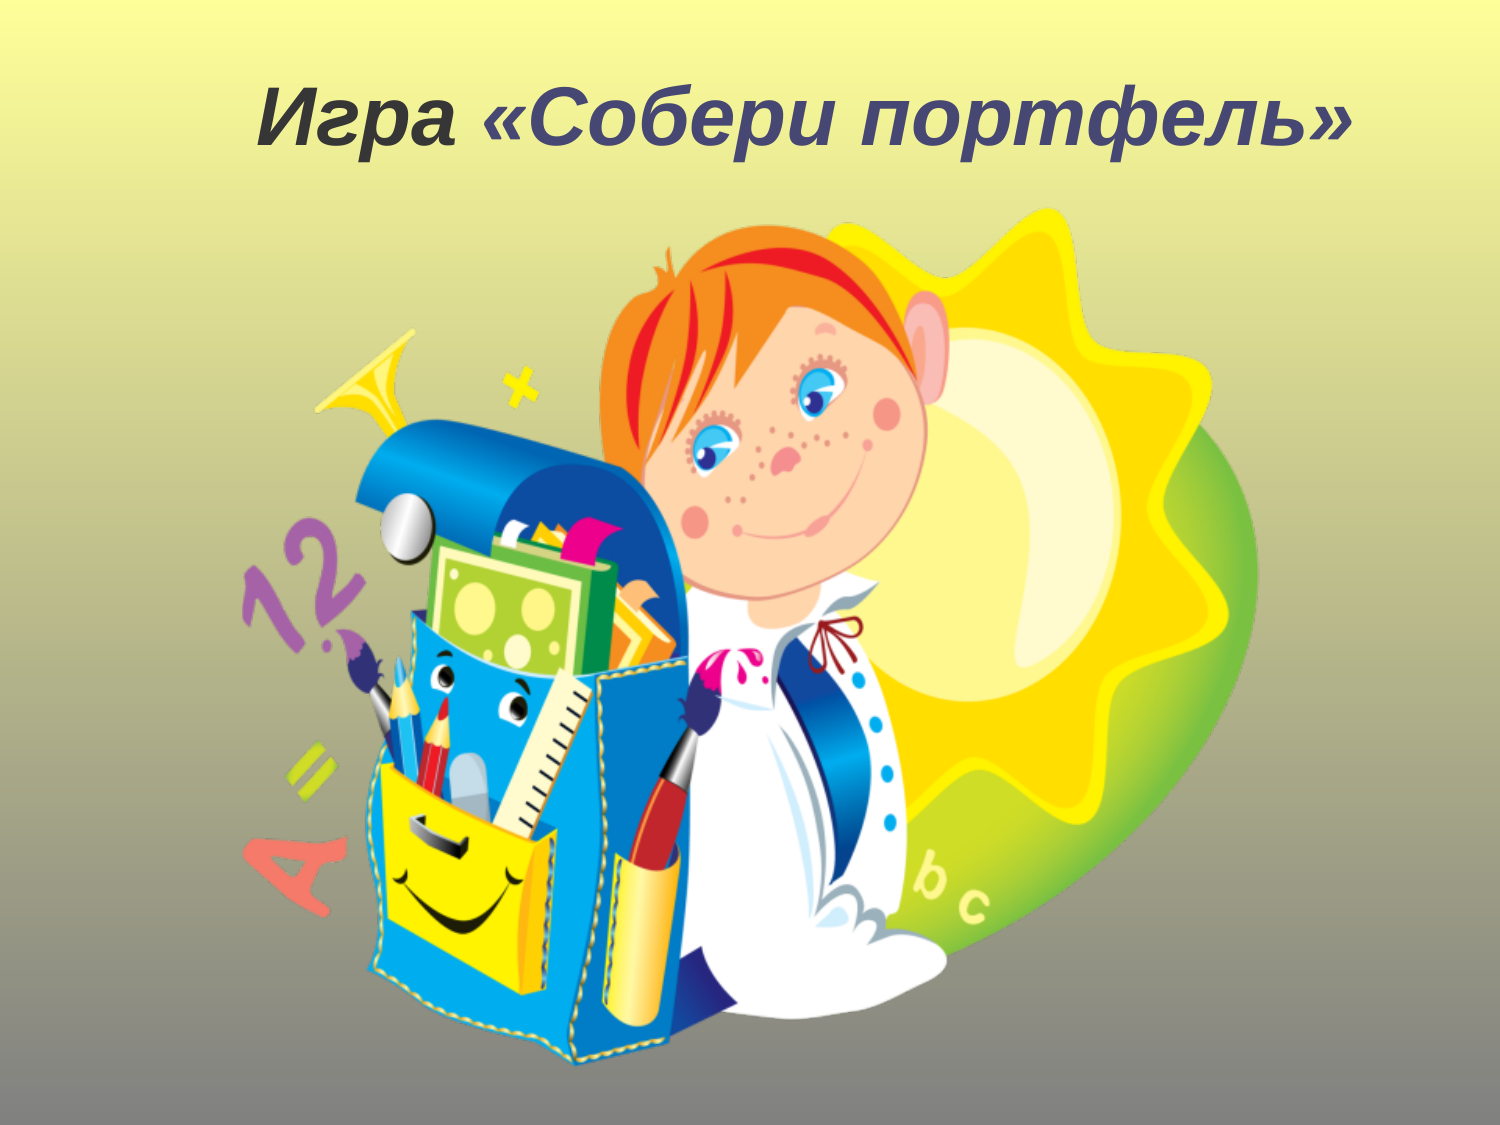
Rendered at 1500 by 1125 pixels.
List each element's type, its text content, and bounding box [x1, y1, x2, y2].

picture [241, 148, 1264, 1125]
text_box Игра «Собери портфель» [218, 54, 1500, 170]
